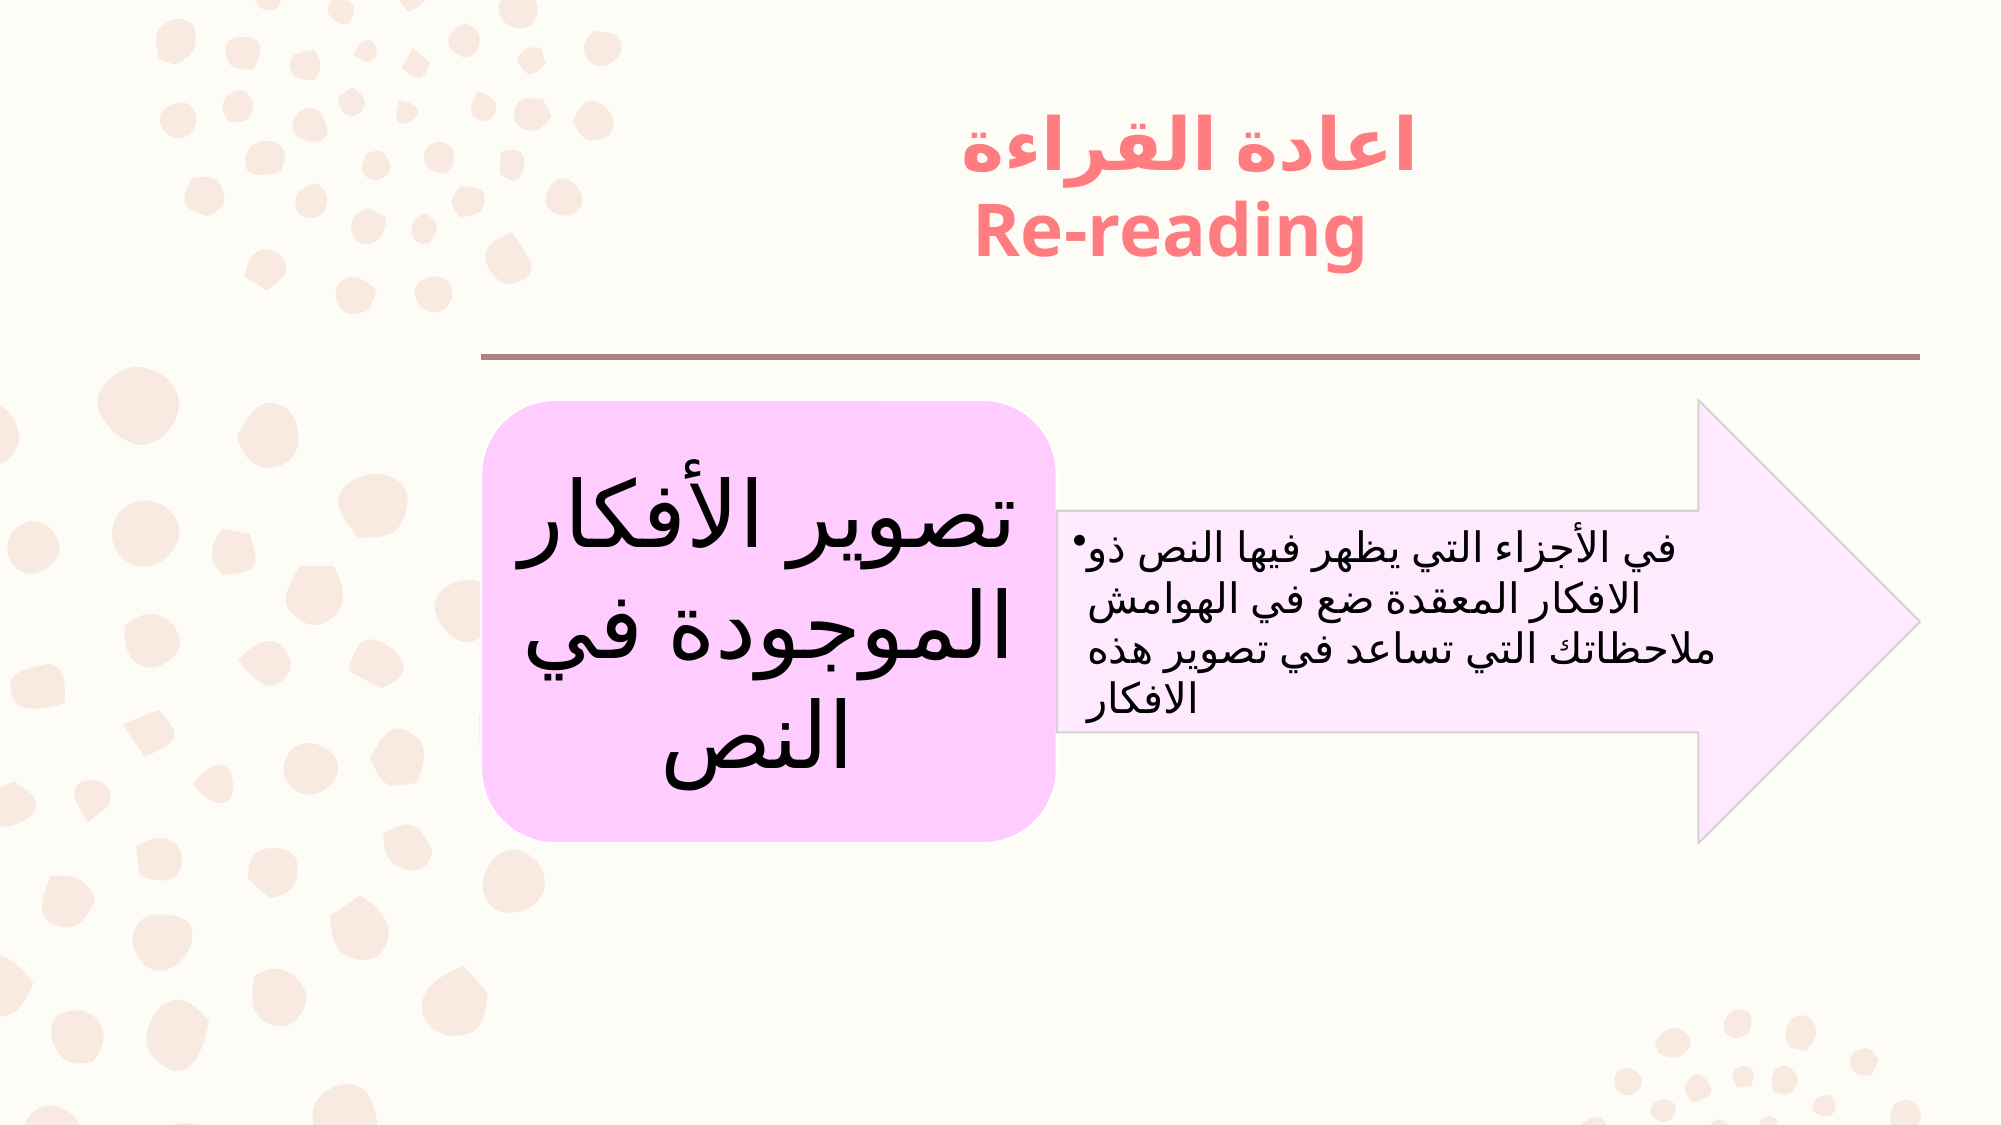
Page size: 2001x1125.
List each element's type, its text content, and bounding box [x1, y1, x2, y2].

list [480, 399, 1921, 844]
title اعادة القراءة Re-reading [460, 93, 1920, 350]
